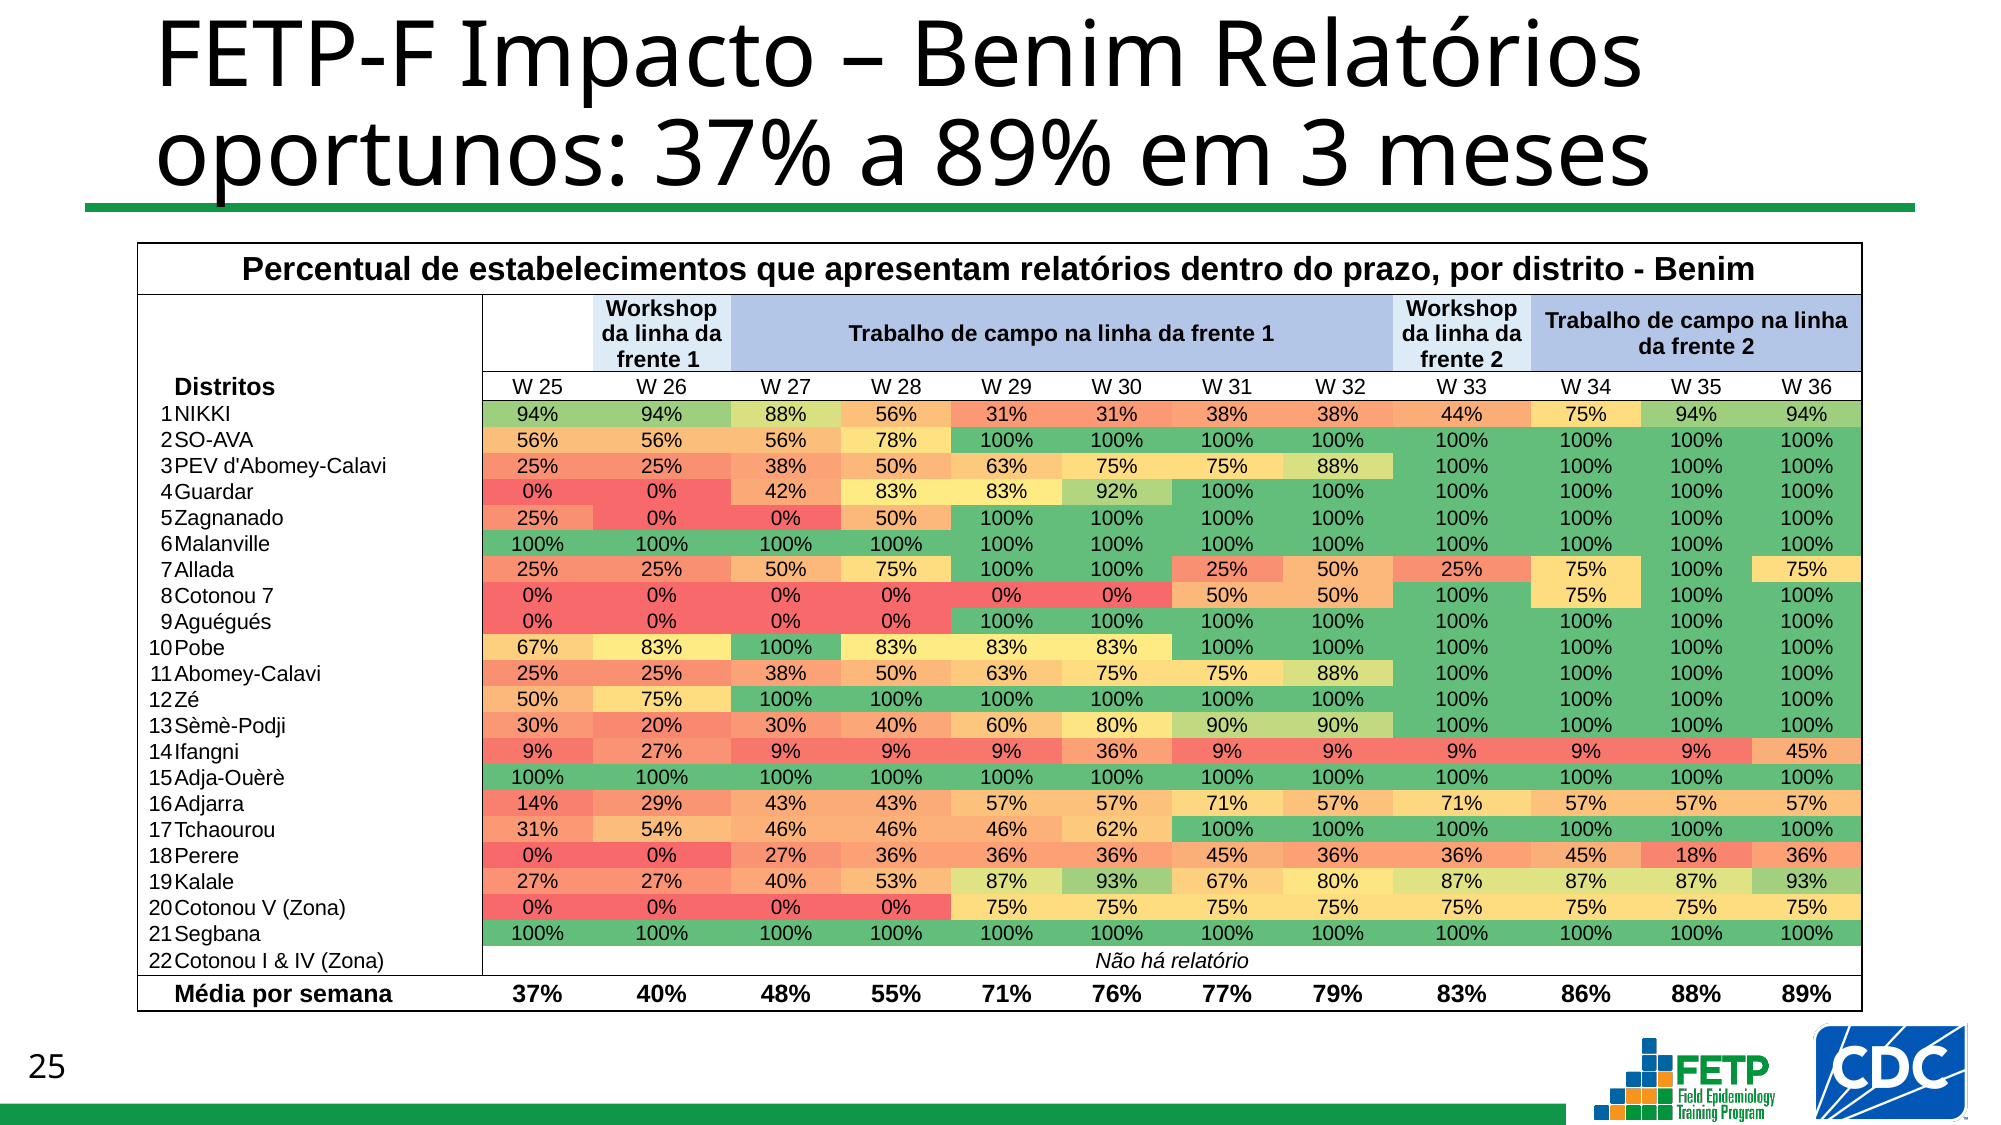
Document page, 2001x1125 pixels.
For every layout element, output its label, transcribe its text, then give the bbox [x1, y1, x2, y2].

table_cell 100% [731, 530, 841, 556]
table_cell NIKKI [173, 401, 482, 427]
table_cell 87% [951, 868, 1062, 894]
table_cell 9% [483, 738, 593, 764]
table_cell 0% [841, 894, 951, 920]
table_cell 36% [1752, 842, 1861, 868]
table_cell Abomey-Calavi [173, 660, 482, 686]
table_cell Trabalho de campo na linha da frente 2 [1531, 295, 1861, 371]
table_cell 31% [483, 816, 593, 842]
table_cell 71% [951, 976, 1062, 1010]
table_cell 43% [731, 790, 841, 816]
table_cell 9% [1172, 738, 1283, 764]
table_cell 100% [1062, 556, 1172, 582]
table_cell 100% [1172, 479, 1283, 505]
table_cell 100% [1393, 634, 1531, 660]
table_cell 100% [1531, 816, 1641, 842]
table_cell 100% [841, 686, 951, 712]
table_cell 57% [1752, 790, 1861, 816]
table_cell 100% [1752, 505, 1861, 530]
table_header Percentual de estabelecimentos que apresentam relatórios dentro do prazo, por distrito - Benim [138, 244, 1861, 294]
table_cell 6 [138, 530, 173, 556]
table_cell 94% [593, 401, 731, 427]
table_cell 75% [1062, 453, 1172, 479]
table_cell Adja-Ouèrè [173, 764, 482, 790]
table_cell Distritos [173, 372, 482, 401]
table_cell 100% [1062, 505, 1172, 530]
table_cell 100% [951, 608, 1062, 634]
table_cell 100% [483, 920, 593, 946]
table_cell 40% [841, 712, 951, 738]
table_cell 100% [1531, 686, 1641, 712]
table_cell 100% [1641, 660, 1752, 686]
table_cell 0% [593, 582, 731, 608]
table_cell [138, 372, 173, 401]
table_cell 75% [1393, 894, 1531, 920]
table_cell 0% [593, 479, 731, 505]
table_cell 90% [1283, 712, 1393, 738]
table_cell 86% [1531, 976, 1641, 1010]
table_cell 100% [1641, 556, 1752, 582]
table_cell 75% [593, 686, 731, 712]
table_cell 100% [1283, 427, 1393, 453]
table_cell 22 [138, 946, 173, 975]
table_cell 75% [1531, 894, 1641, 920]
table_cell Guardar [173, 479, 482, 505]
table_cell 48% [731, 976, 841, 1010]
table_cell 0% [731, 505, 841, 530]
table_cell 88% [731, 401, 841, 427]
table_cell 93% [1062, 868, 1172, 894]
table_cell 100% [1283, 479, 1393, 505]
table_cell 38% [731, 660, 841, 686]
table_cell 38% [1283, 401, 1393, 427]
table_cell Não há relatório [483, 946, 1861, 975]
table_cell 94% [483, 401, 593, 427]
table_cell 100% [1641, 427, 1752, 453]
table_cell 0% [593, 894, 731, 920]
table_cell 11 [138, 660, 173, 686]
table_cell 100% [1283, 505, 1393, 530]
table_cell 100% [1752, 530, 1861, 556]
table_cell 67% [1172, 868, 1283, 894]
table_cell 9% [951, 738, 1062, 764]
table_cell 83% [951, 479, 1062, 505]
table_cell W 27 [731, 372, 841, 400]
table_cell 83% [841, 634, 951, 660]
table_cell 100% [1393, 453, 1531, 479]
table_cell 56% [593, 427, 731, 453]
table_cell 100% [593, 530, 731, 556]
table_cell 75% [951, 894, 1062, 920]
table_cell 17 [138, 816, 173, 842]
table_cell 92% [1062, 479, 1172, 505]
table_cell 100% [1531, 505, 1641, 530]
table_cell 56% [731, 427, 841, 453]
table_cell 50% [841, 660, 951, 686]
table_cell 100% [841, 530, 951, 556]
table_cell 100% [1062, 764, 1172, 790]
table_cell 100% [841, 764, 951, 790]
table_cell 100% [1752, 816, 1861, 842]
table_cell 100% [1752, 634, 1861, 660]
table_cell 100% [1172, 686, 1283, 712]
table_cell 100% [1393, 479, 1531, 505]
table_cell 18% [1641, 842, 1752, 868]
table_cell 100% [1172, 634, 1283, 660]
table_cell 25% [483, 453, 593, 479]
table_cell 100% [1531, 530, 1641, 556]
table_cell 4 [138, 479, 173, 505]
table_cell 75% [1172, 660, 1283, 686]
table_cell Zé [173, 686, 482, 712]
table_cell Perere [173, 842, 482, 868]
table_cell 75% [1062, 660, 1172, 686]
table_cell 83% [1393, 976, 1531, 1010]
table_cell 12 [138, 686, 173, 712]
table_cell 2 [138, 427, 173, 453]
table_cell 80% [1283, 868, 1393, 894]
table_cell 0% [731, 608, 841, 634]
table_cell 88% [1283, 660, 1393, 686]
table_cell 27% [593, 738, 731, 764]
table_cell 100% [951, 556, 1062, 582]
table_cell 100% [1641, 816, 1752, 842]
table_cell 100% [731, 634, 841, 660]
table_cell 40% [593, 976, 731, 1010]
table_cell 16 [138, 790, 173, 816]
table_cell 100% [1393, 582, 1531, 608]
table_cell 78% [841, 427, 951, 453]
table_cell 38% [1172, 401, 1283, 427]
table_cell 100% [1062, 686, 1172, 712]
table_cell 36% [841, 842, 951, 868]
table_cell 100% [1531, 660, 1641, 686]
table_cell 88% [1283, 453, 1393, 479]
table_cell 71% [1172, 790, 1283, 816]
table_cell 100% [1752, 608, 1861, 634]
table_cell 100% [1531, 453, 1641, 479]
table_cell Malanville [173, 530, 482, 556]
table_cell 0% [483, 894, 593, 920]
table_cell 3 [138, 453, 173, 479]
table_cell 67% [483, 634, 593, 660]
table_cell W 34 [1531, 372, 1641, 400]
table_cell 100% [1393, 427, 1531, 453]
table_cell 79% [1283, 976, 1393, 1010]
table_cell 36% [1062, 738, 1172, 764]
table_cell 75% [1172, 894, 1283, 920]
table_cell 38% [731, 453, 841, 479]
table_cell 100% [1752, 582, 1861, 608]
table_cell Adjarra [173, 790, 482, 816]
table_cell W 26 [593, 372, 731, 400]
table_cell 75% [1531, 401, 1641, 427]
table_cell 9 [138, 608, 173, 634]
table_cell 0% [841, 582, 951, 608]
table_cell 25% [593, 660, 731, 686]
table_cell 100% [1641, 634, 1752, 660]
table_cell 100% [1062, 530, 1172, 556]
table_cell 25% [1393, 556, 1531, 582]
table_cell 100% [731, 764, 841, 790]
table_cell 100% [1641, 582, 1752, 608]
table_cell 25% [1172, 556, 1283, 582]
table_cell 57% [1283, 790, 1393, 816]
table_cell 30% [731, 712, 841, 738]
table_cell 31% [1062, 401, 1172, 427]
table_cell 83% [593, 634, 731, 660]
table_cell 0% [593, 842, 731, 868]
table_cell 83% [841, 479, 951, 505]
table_cell 36% [1283, 842, 1393, 868]
table_cell 100% [951, 920, 1062, 946]
table_cell 100% [1283, 634, 1393, 660]
table_cell 57% [1062, 790, 1172, 816]
table_cell 53% [841, 868, 951, 894]
table_cell 14 [138, 738, 173, 764]
table_cell 0% [483, 479, 593, 505]
table_cell 46% [731, 816, 841, 842]
table_cell 27% [593, 868, 731, 894]
table_cell 100% [951, 686, 1062, 712]
table_cell Workshop da linha da frente 2 [1393, 295, 1531, 371]
table_cell 94% [1641, 401, 1752, 427]
table_cell 100% [1752, 453, 1861, 479]
table_cell 40% [731, 868, 841, 894]
table_cell 27% [483, 868, 593, 894]
table_cell Tchaourou [173, 816, 482, 842]
table_cell 62% [1062, 816, 1172, 842]
table_cell 100% [951, 764, 1062, 790]
table_cell 90% [1172, 712, 1283, 738]
table_cell 87% [1531, 868, 1641, 894]
table_cell 9% [1283, 738, 1393, 764]
table_cell 100% [1531, 479, 1641, 505]
table_cell Segbana [173, 920, 482, 946]
table_cell 100% [1172, 764, 1283, 790]
table_cell 27% [731, 842, 841, 868]
table_cell 45% [1172, 842, 1283, 868]
table_cell Cotonou I & IV (Zona) [173, 946, 482, 975]
table_cell Kalale [173, 868, 482, 894]
table_cell 89% [1752, 976, 1861, 1010]
table_cell 19 [138, 868, 173, 894]
table_cell 100% [1641, 686, 1752, 712]
table_cell 10 [138, 634, 173, 660]
table_cell 0% [731, 582, 841, 608]
table_cell W 36 [1752, 372, 1861, 400]
table_cell 100% [1062, 608, 1172, 634]
table_cell Trabalho de campo na linha da frente 1 [731, 295, 1393, 371]
table_cell Workshop da linha da frente 1 [593, 295, 731, 371]
table_cell 100% [1172, 530, 1283, 556]
table_cell 100% [1393, 920, 1531, 946]
table_cell 36% [1062, 842, 1172, 868]
table_cell 75% [1062, 894, 1172, 920]
table_cell 0% [841, 608, 951, 634]
table_cell 57% [1531, 790, 1641, 816]
table_cell 45% [1752, 738, 1861, 764]
table_cell 77% [1172, 976, 1283, 1010]
table_cell 100% [1283, 530, 1393, 556]
table_cell 63% [951, 660, 1062, 686]
table_cell 75% [1752, 894, 1861, 920]
table_cell 9% [1393, 738, 1531, 764]
table_cell 50% [1283, 556, 1393, 582]
table_cell Zagnanado [173, 505, 482, 530]
table_cell 14% [483, 790, 593, 816]
text_box FETP-F Impacto – Benim Relatórios oportunos: 37% a 89% em 3 meses [139, 0, 1964, 146]
table_cell W 32 [1283, 372, 1393, 400]
table_cell 25% [483, 556, 593, 582]
table_cell 100% [1172, 920, 1283, 946]
picture [1813, 1023, 1968, 1122]
table_cell Aguégués [173, 608, 482, 634]
table_cell 100% [1641, 479, 1752, 505]
table_cell 75% [1531, 582, 1641, 608]
table_cell Ifangni [173, 738, 482, 764]
table_cell 57% [951, 790, 1062, 816]
table_cell 93% [1752, 868, 1861, 894]
table_cell 100% [1283, 920, 1393, 946]
table_cell 7 [138, 556, 173, 582]
table_cell 71% [1393, 790, 1531, 816]
table_cell 46% [841, 816, 951, 842]
table_cell 100% [1393, 816, 1531, 842]
table_cell 21 [138, 920, 173, 946]
table_cell 54% [593, 816, 731, 842]
table_cell W 33 [1393, 372, 1531, 400]
table_cell 9% [1641, 738, 1752, 764]
table_cell 30% [483, 712, 593, 738]
table_cell 100% [951, 427, 1062, 453]
table_cell 100% [1393, 608, 1531, 634]
table_cell 46% [951, 816, 1062, 842]
table_cell W 30 [1062, 372, 1172, 400]
table_cell 31% [951, 401, 1062, 427]
table_cell 50% [841, 505, 951, 530]
table_cell 100% [951, 530, 1062, 556]
table_cell 100% [1752, 427, 1861, 453]
table_cell 0% [483, 608, 593, 634]
table_cell 87% [1393, 868, 1531, 894]
table_cell 0% [1062, 582, 1172, 608]
table_cell 100% [1531, 634, 1641, 660]
table_cell 63% [951, 453, 1062, 479]
table_cell 0% [593, 505, 731, 530]
table_cell Média por semana [173, 976, 482, 1010]
table_cell 45% [1531, 842, 1641, 868]
table_cell 100% [1393, 530, 1531, 556]
table_cell 100% [1641, 764, 1752, 790]
table_cell 100% [1752, 479, 1861, 505]
table_cell Sèmè-Podji [173, 712, 482, 738]
table_cell 13 [138, 712, 173, 738]
table_cell 100% [1172, 427, 1283, 453]
table_cell 100% [1531, 764, 1641, 790]
table_cell 100% [1531, 427, 1641, 453]
table_cell W 29 [951, 372, 1062, 400]
table_cell 57% [1641, 790, 1752, 816]
table_cell 50% [1172, 582, 1283, 608]
table_cell 75% [1172, 453, 1283, 479]
table_cell 8 [138, 582, 173, 608]
table_cell 0% [483, 582, 593, 608]
table_cell 56% [841, 401, 951, 427]
table_cell 100% [1752, 686, 1861, 712]
table_cell 100% [1062, 427, 1172, 453]
table_cell 100% [1062, 920, 1172, 946]
table_cell 75% [1641, 894, 1752, 920]
table_cell 25% [593, 556, 731, 582]
table_cell 9% [731, 738, 841, 764]
table_cell Cotonou V (Zona) [173, 894, 482, 920]
table_cell W 31 [1172, 372, 1283, 400]
table_cell [483, 295, 593, 371]
table_cell 75% [1531, 556, 1641, 582]
table_cell 100% [1283, 686, 1393, 712]
table_cell 83% [951, 634, 1062, 660]
table_cell 100% [1393, 712, 1531, 738]
table_cell 100% [1172, 505, 1283, 530]
table_cell 1 [138, 401, 173, 427]
table_cell 88% [1641, 976, 1752, 1010]
table_cell 100% [1752, 712, 1861, 738]
table_cell 100% [1641, 505, 1752, 530]
table_cell 5 [138, 505, 173, 530]
table_cell 55% [841, 976, 951, 1010]
table_cell Pobe [173, 634, 482, 660]
table_cell 94% [1752, 401, 1861, 427]
table_cell 50% [841, 453, 951, 479]
table_cell W 25 [483, 372, 593, 400]
table_cell 100% [731, 686, 841, 712]
table_cell 50% [1283, 582, 1393, 608]
table_cell 60% [951, 712, 1062, 738]
table_cell 100% [483, 764, 593, 790]
table_cell 43% [841, 790, 951, 816]
table_cell 100% [1531, 920, 1641, 946]
table_cell SO-AVA [173, 427, 482, 453]
table_cell 56% [483, 427, 593, 453]
table_cell 25% [483, 660, 593, 686]
table_cell 0% [951, 582, 1062, 608]
table_cell PEV d'Abomey-Calavi [173, 453, 482, 479]
table_cell 100% [1393, 660, 1531, 686]
table_cell 100% [593, 920, 731, 946]
table_cell 25% [593, 453, 731, 479]
table_cell 0% [731, 894, 841, 920]
table_cell W 28 [841, 372, 951, 400]
table_cell 42% [731, 479, 841, 505]
table_cell 36% [951, 842, 1062, 868]
table_cell 100% [951, 505, 1062, 530]
table_cell 100% [1393, 764, 1531, 790]
table_cell 100% [1641, 712, 1752, 738]
table_cell W 35 [1641, 372, 1752, 400]
table_cell 20% [593, 712, 731, 738]
table_cell 100% [483, 530, 593, 556]
table_cell [138, 976, 173, 1010]
table_cell 100% [1283, 816, 1393, 842]
table_cell 50% [483, 686, 593, 712]
table_cell 9% [841, 738, 951, 764]
table_cell 0% [483, 842, 593, 868]
table_cell 76% [1062, 976, 1172, 1010]
table_cell 0% [593, 608, 731, 634]
table_cell 100% [1641, 608, 1752, 634]
table_cell [173, 295, 482, 372]
table_cell 100% [1531, 608, 1641, 634]
table_cell 100% [1172, 608, 1283, 634]
table_cell 25% [483, 505, 593, 530]
table_cell 75% [1752, 556, 1861, 582]
table_cell 37% [482, 976, 593, 1010]
table_cell 100% [1172, 816, 1283, 842]
table_cell 100% [1641, 453, 1752, 479]
table_cell 100% [731, 920, 841, 946]
table_cell 44% [1393, 401, 1531, 427]
table_cell 100% [1752, 920, 1861, 946]
table_cell [138, 295, 173, 372]
table_cell 100% [1641, 530, 1752, 556]
table_cell 20 [138, 894, 173, 920]
table_cell 100% [1283, 608, 1393, 634]
table_cell Cotonou 7 [173, 582, 482, 608]
table_cell 100% [1393, 686, 1531, 712]
table_cell 100% [1393, 505, 1531, 530]
table_cell 100% [1283, 764, 1393, 790]
table_cell 100% [1531, 712, 1641, 738]
table_cell 87% [1641, 868, 1752, 894]
table_cell 75% [1283, 894, 1393, 920]
table_cell 100% [1752, 660, 1861, 686]
table_cell 50% [731, 556, 841, 582]
table_cell 15 [138, 764, 173, 790]
table_cell 100% [841, 920, 951, 946]
table_cell 100% [593, 764, 731, 790]
table_cell 18 [138, 842, 173, 868]
picture [1594, 1038, 1775, 1122]
table_cell Allada [173, 556, 482, 582]
table_cell 100% [1641, 920, 1752, 946]
table_cell 75% [841, 556, 951, 582]
table_cell 29% [593, 790, 731, 816]
table_cell 83% [1062, 634, 1172, 660]
table_cell 36% [1393, 842, 1531, 868]
table_cell 80% [1062, 712, 1172, 738]
table_cell 100% [1752, 764, 1861, 790]
table_cell 9% [1531, 738, 1641, 764]
